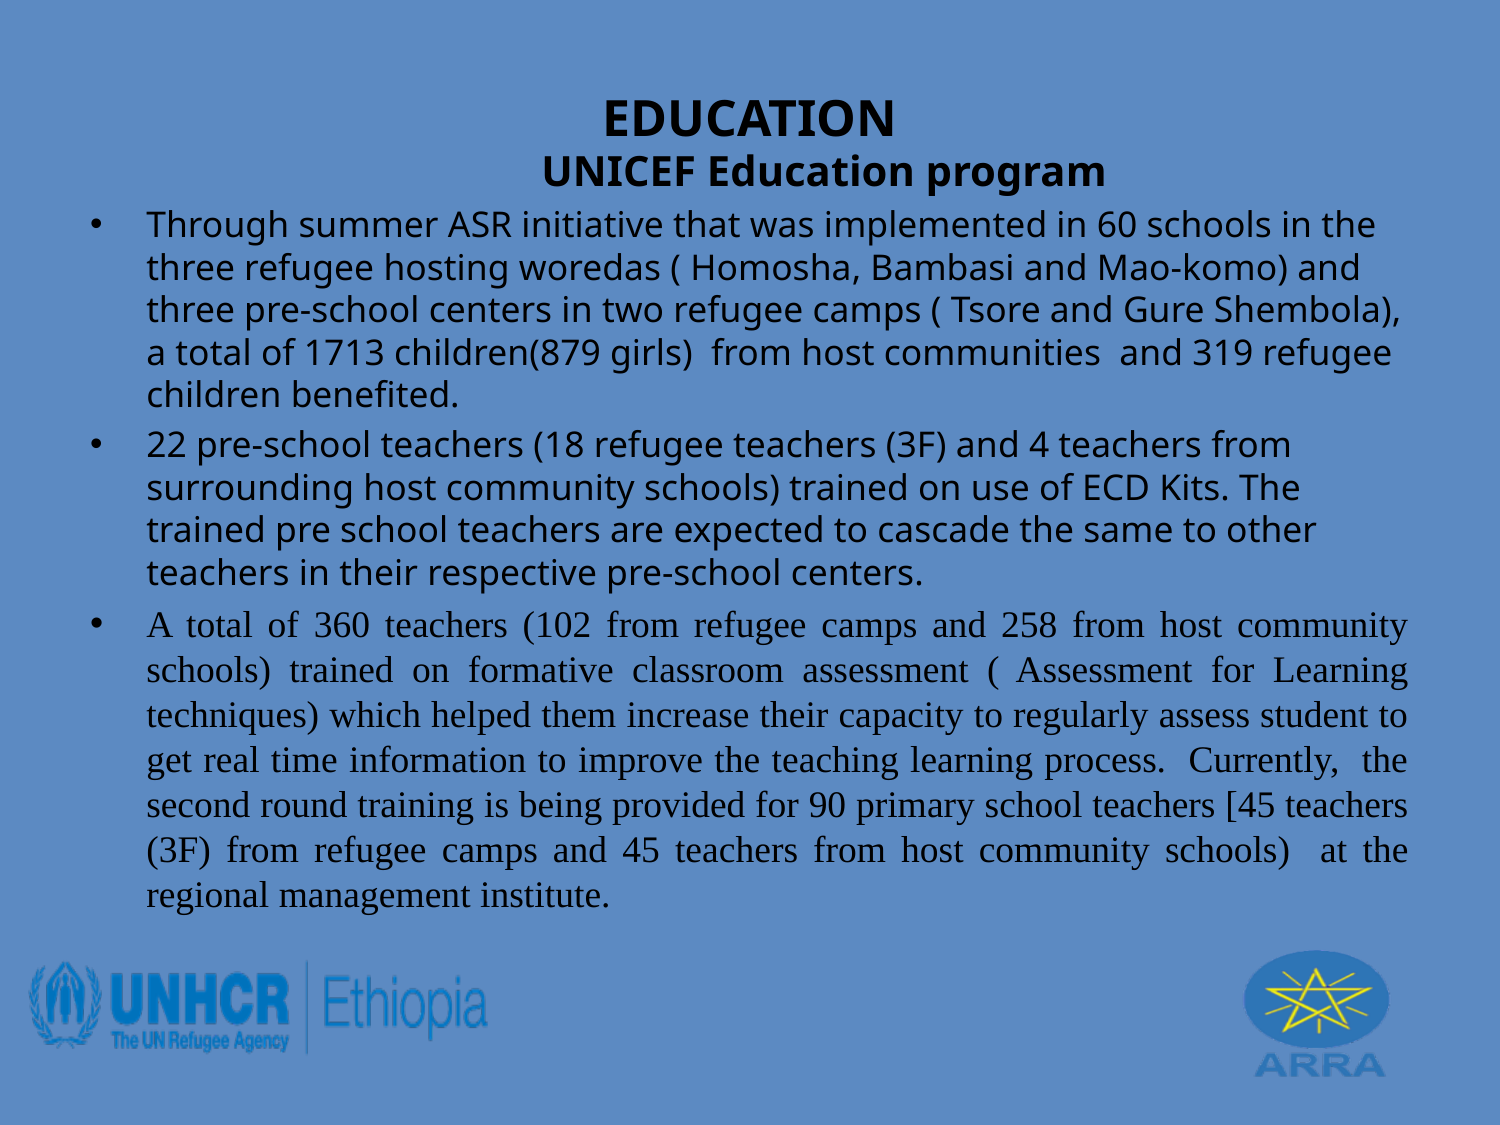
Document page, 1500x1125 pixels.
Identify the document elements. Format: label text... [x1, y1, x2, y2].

list UNICEF Education program Through summer ASR initiative that was implemented in 60 schools in the three refugee hosting woredas ( Homosha, Bambasi and Mao-komo) and three pre-school centers in two refugee camps ( Tsore and Gure Shembola), a total of 1713 children(879 girls) from host communities and 319 refugee children benefited. 22 pre-school teachers (18 refugee teachers (3F) and 4 teachers from surrounding host community schools) trained on use of ECD Kits. The trained pre school teachers are expected to cascade the same to other teachers in their respective pre-school centers. A total of 360 teachers (102 from refugee camps and 258 from host community schools) trained on formative classroom assessment ( Assessment for Learning techniques) which helped them increase their capacity to regularly assess student to get real time information to improve the teaching learning process. Currently, the second round training is being provided for 90 primary school teachers [45 teachers (3F) from refugee camps and 45 teachers from host community schools) at the regional management institute. [75, 137, 1425, 1005]
picture [0, 912, 488, 1104]
title EDUCATION [75, 45, 1425, 137]
picture [1224, 949, 1413, 1104]
